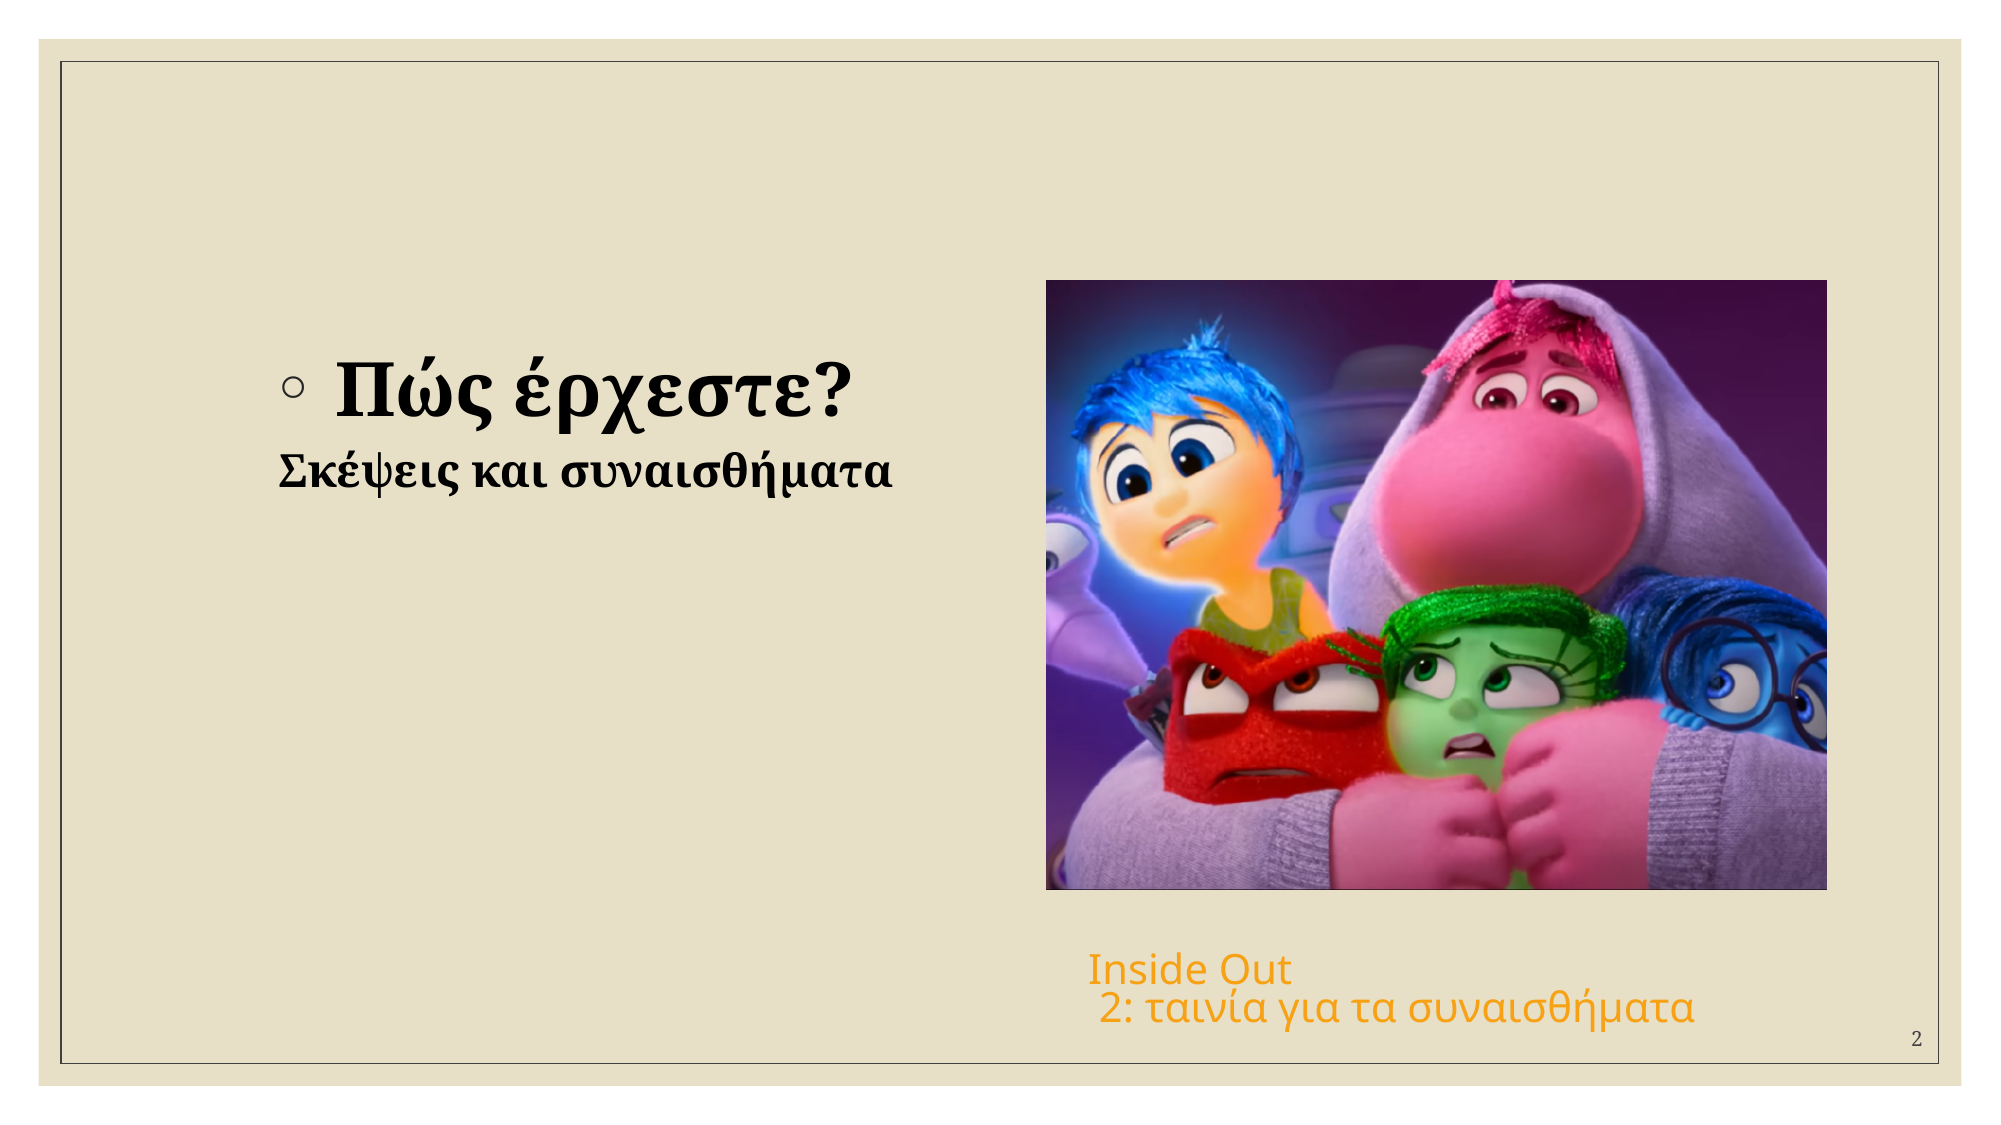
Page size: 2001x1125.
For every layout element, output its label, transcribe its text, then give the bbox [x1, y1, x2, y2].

list Πώς έρχεστε? Σκέψεις και συναισθήματα [173, 224, 954, 946]
text_box Inside Out 2: ταινία για τα συναισθήματα [1073, 955, 1872, 1046]
slide_number 2 [1697, 1019, 1938, 1062]
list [1046, 280, 1827, 890]
